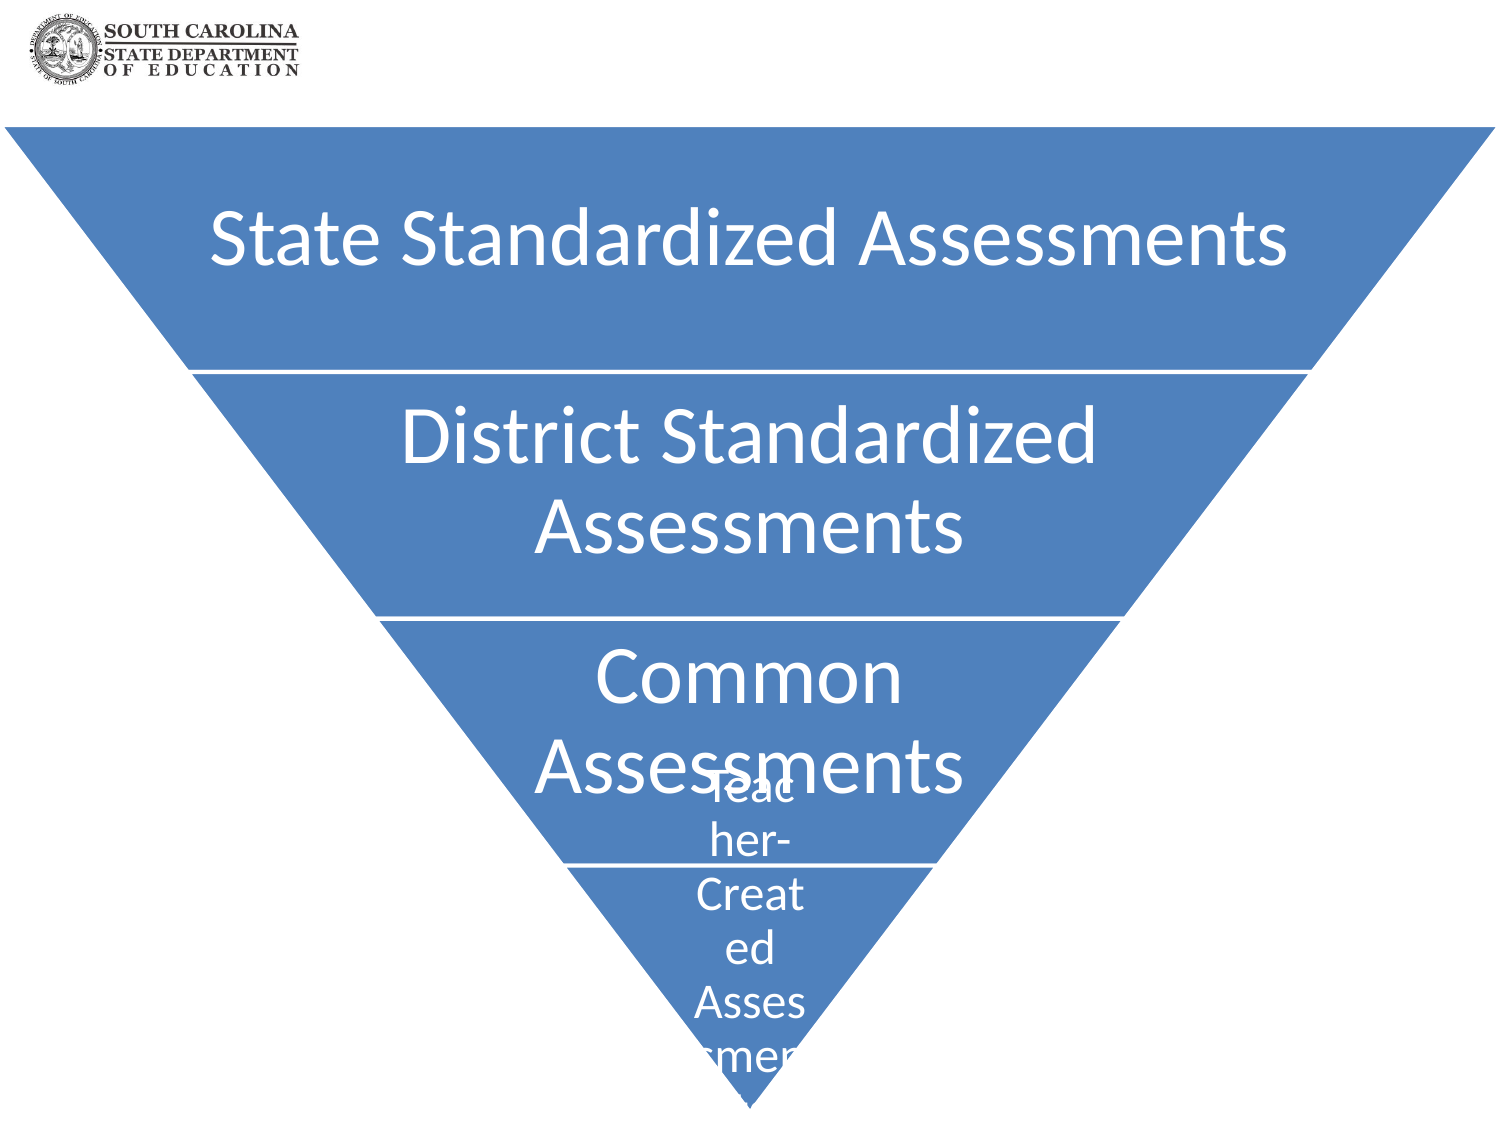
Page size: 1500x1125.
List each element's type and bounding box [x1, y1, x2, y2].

list [0, 124, 1500, 1113]
picture [24, 12, 313, 90]
